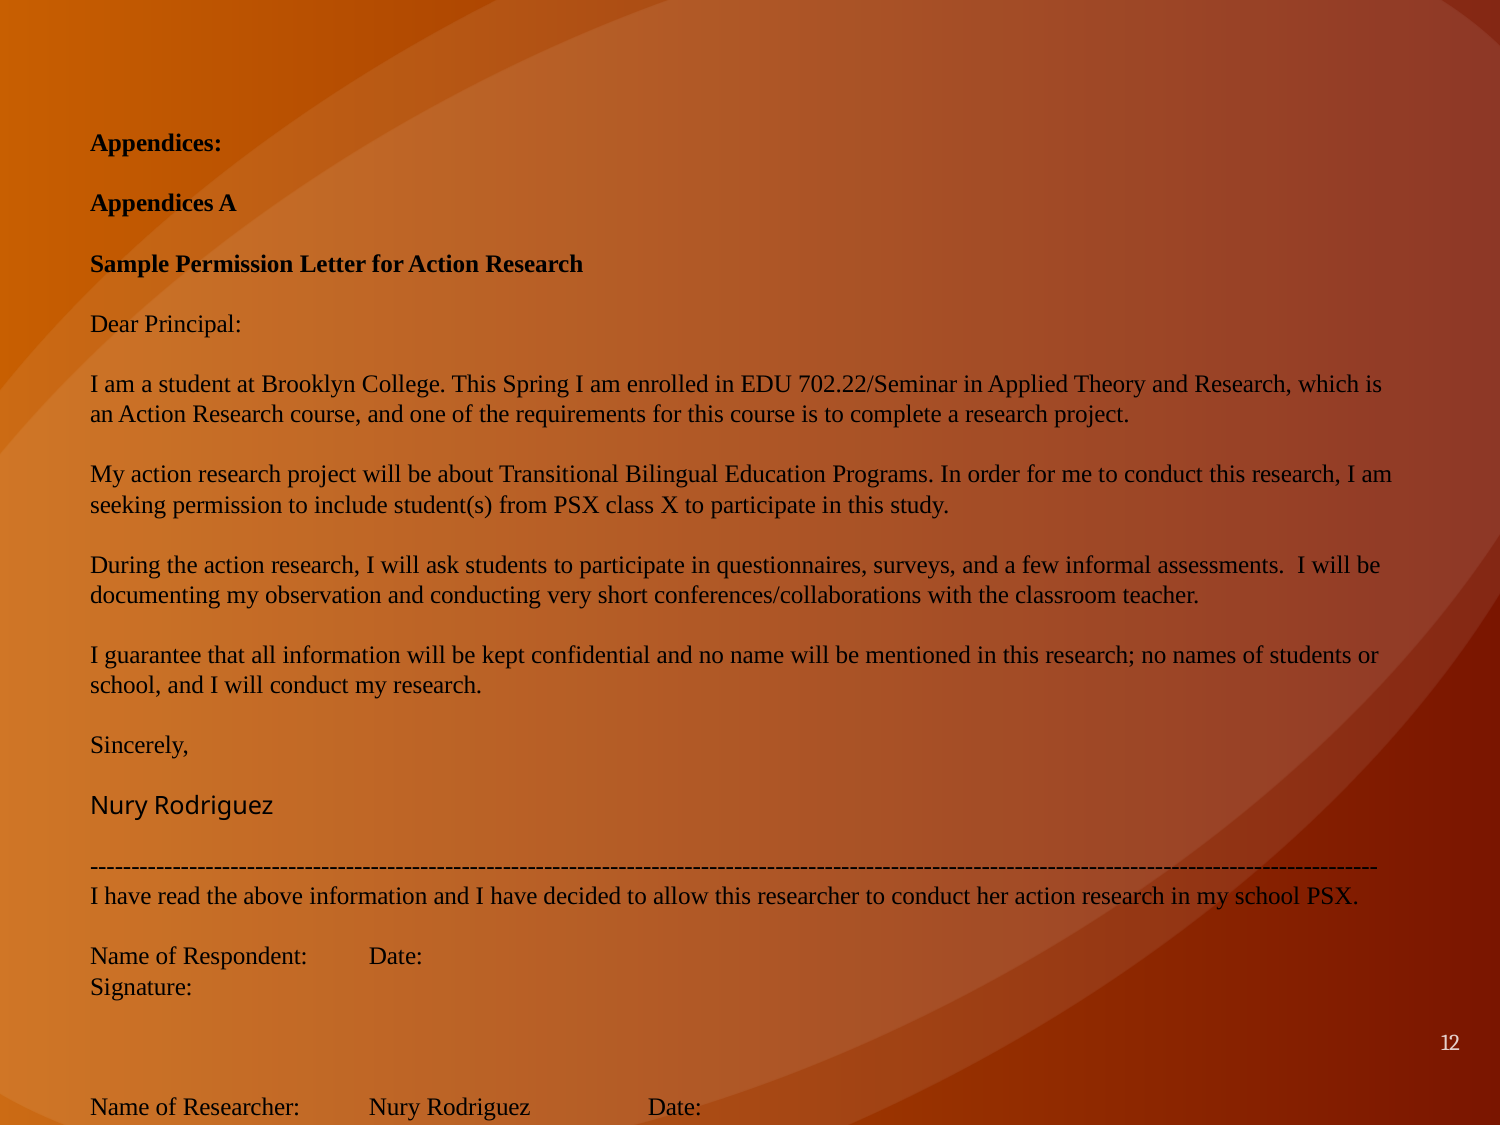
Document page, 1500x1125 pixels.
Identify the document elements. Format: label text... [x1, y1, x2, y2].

slide_number 12 [1387, 1025, 1475, 1063]
picture [0, 0, 1500, 1125]
title Appendices: Appendices A Sample Permission Letter for Action Research Dear Principal: I am a student at Brooklyn College. This Spring I am enrolled in EDU 702.22/Seminar in Applied Theory and Research, which is an Action Research course, and one of the requirements for this course is to complete a research project. My action research project will be about Transitional Bilingual Education Programs. In order for me to conduct this research, I am seeking permission to include student(s) from PSX class X to participate in this study. During the action research, I will ask students to participate in questionnaires, surveys, and a few informal assessments. I will be documenting my observation and conducting very short conferences/collaborations with the classroom teacher. I guarantee that all information will be kept confidential and no name will be mentioned in this research; no names of students or school, and I will conduct my research. Sincerely, Nury Rodriguez ------------------------------------------------------------------------------------------------------------------------------------------------------------ I have read the above information and I have decided to allow this researcher to conduct her action research in my school PSX. Name of Respondent: Date: Signature: Name of Researcher: Nury Rodriguez Date: [75, 37, 1425, 1125]
